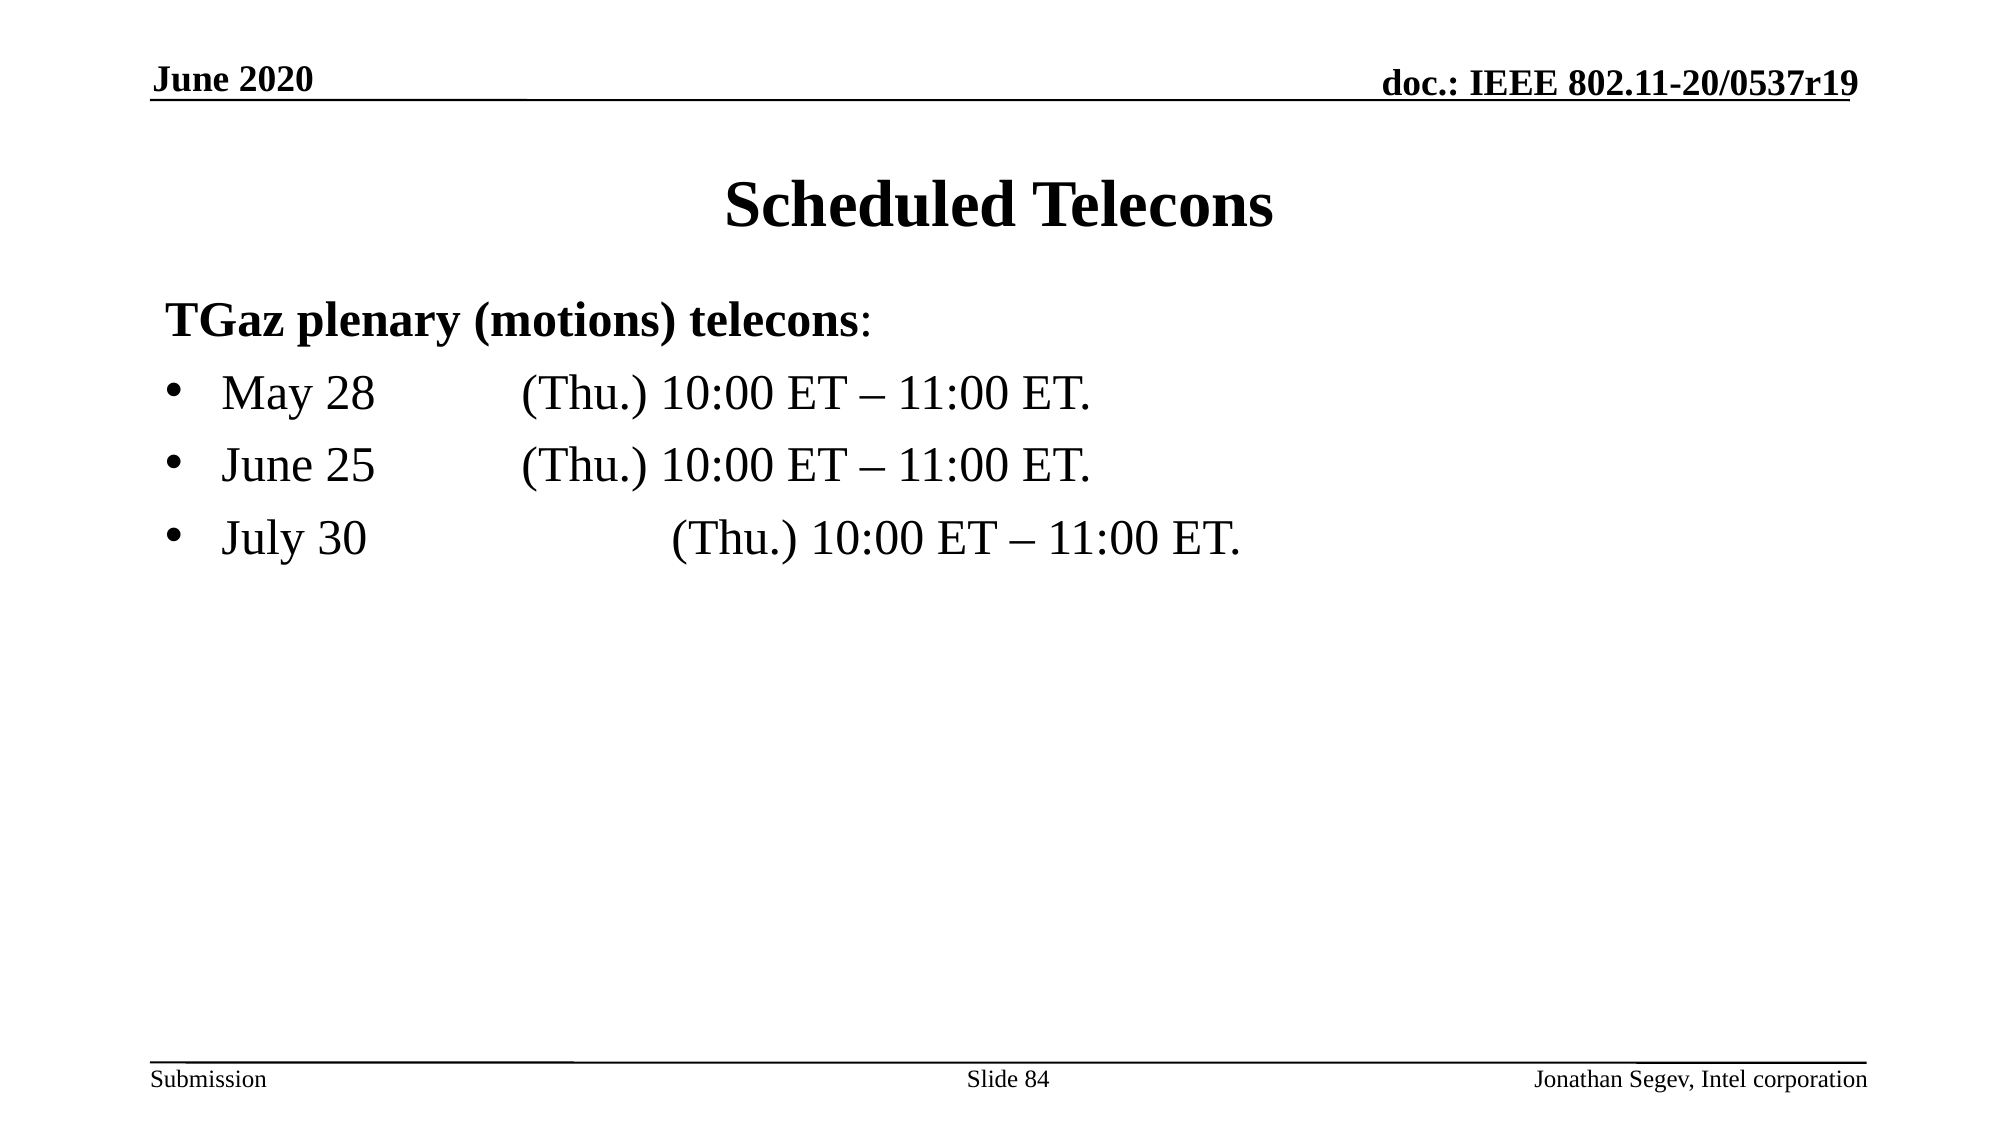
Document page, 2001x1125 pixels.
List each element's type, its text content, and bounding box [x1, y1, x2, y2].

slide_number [152, 54, 563, 100]
footer Jonathan Segev, Intel corporation [1171, 1061, 1869, 1093]
slide_number Slide 84 [950, 1061, 1067, 1123]
list TGaz plenary (motions) telecons: May 28 (Thu.) 10:00 ET – 11:00 ET. June 25 (Thu.) 10:00 ET – 11:00 ET. July 30 (Thu.) 10:00 ET – 11:00 ET. [149, 278, 1850, 670]
title Scheduled Telecons [149, 112, 1850, 278]
